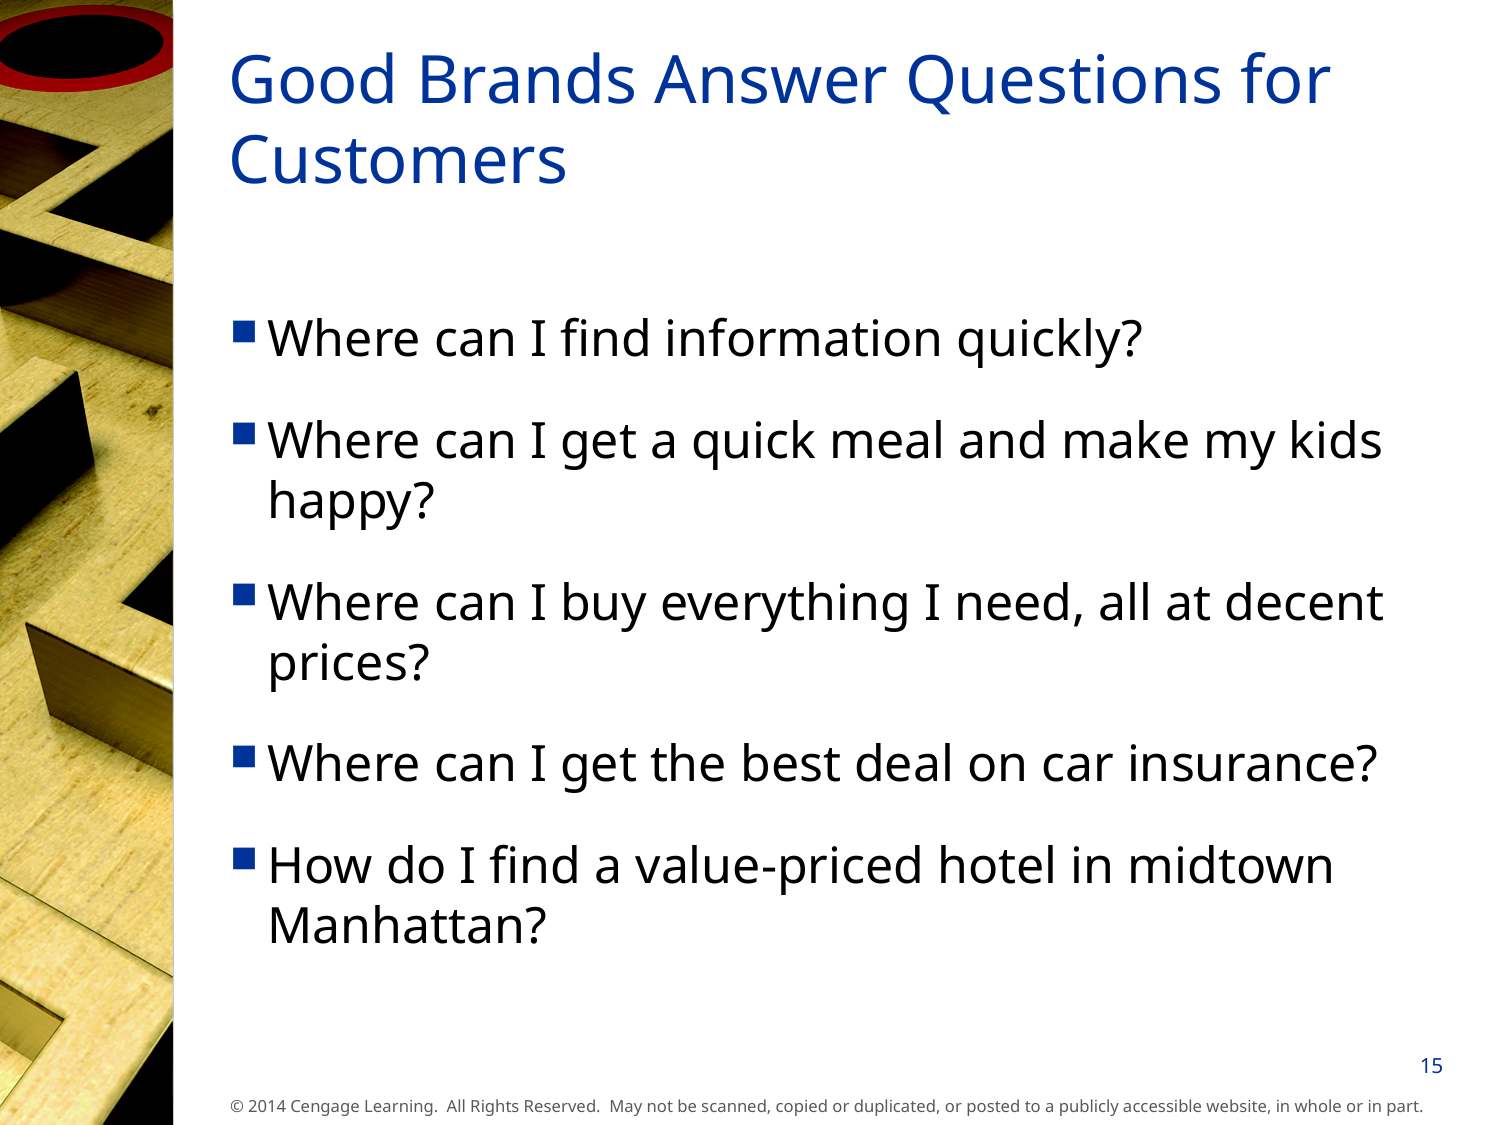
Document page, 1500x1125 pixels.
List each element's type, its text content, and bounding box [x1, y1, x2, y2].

slide_number 15 [1386, 1037, 1478, 1097]
list Where can I find information quickly? Where can I get a quick meal and make my kids happy? Where can I buy everything I need, all at decent prices? Where can I get the best deal on car insurance? How do I find a value-priced hotel in midtown Manhattan? [215, 212, 1478, 981]
picture [0, 0, 174, 1125]
title Good Brands Answer Questions for Customers [213, 29, 1454, 213]
